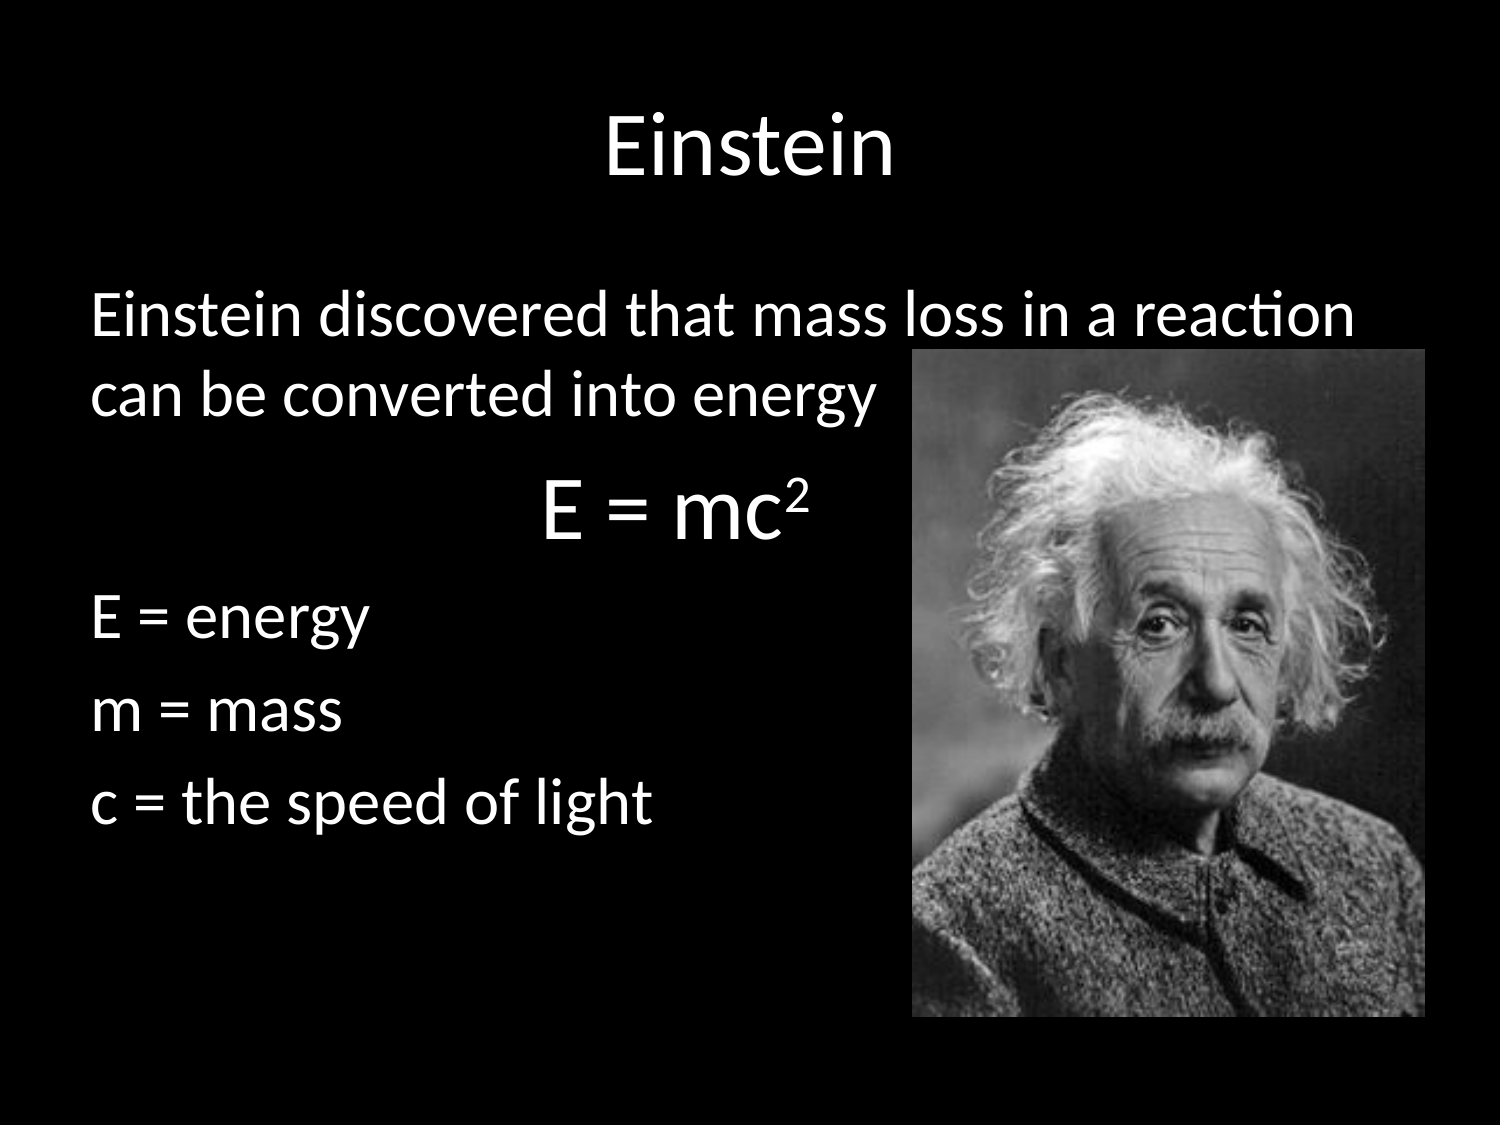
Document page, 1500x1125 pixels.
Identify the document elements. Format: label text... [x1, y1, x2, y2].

picture [912, 349, 1426, 1017]
title Einstein [75, 45, 1425, 233]
list Einstein discovered that mass loss in a reaction can be converted into energy E = mc2 E = energy m = mass c = the speed of light [75, 262, 1425, 1005]
